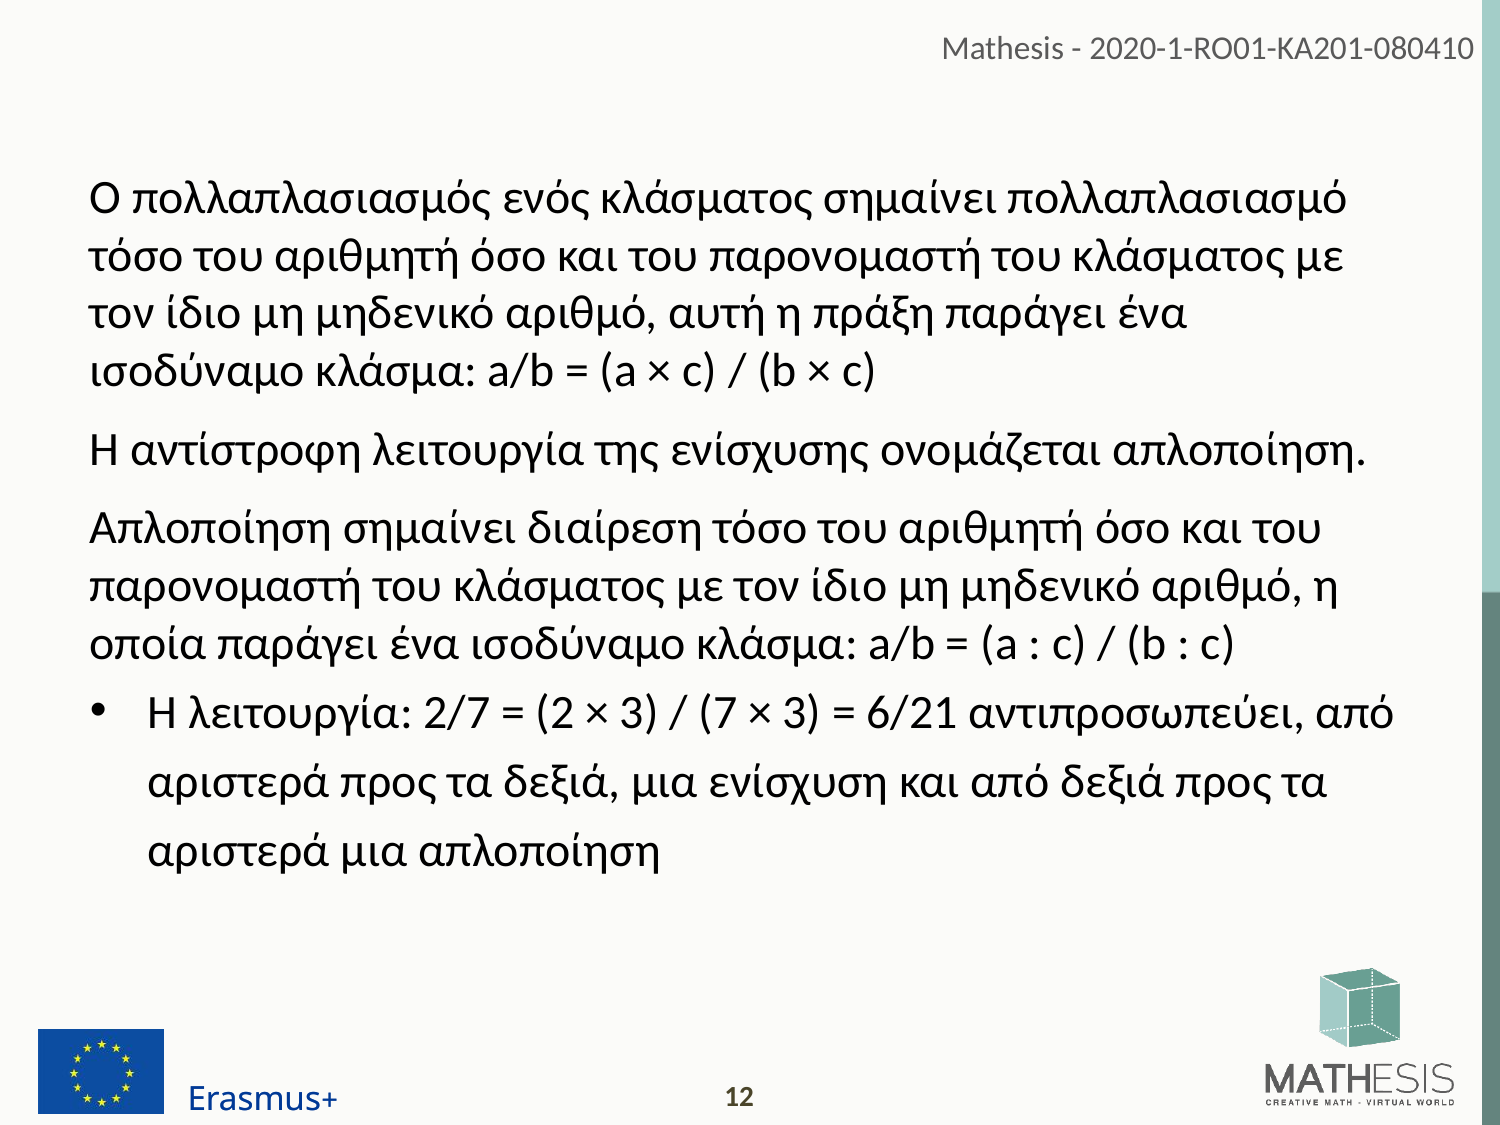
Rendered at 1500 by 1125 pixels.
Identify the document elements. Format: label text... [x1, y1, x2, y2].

picture [38, 1029, 164, 1114]
list Ο πολλαπλασιασμός ενός κλάσματος σημαίνει πολλαπλασιασμό τόσο του αριθμητή όσο και του παρονομαστή του κλάσματος με τον ίδιο μη μηδενικό αριθμό, αυτή η πράξη παράγει ένα ισοδύναμο κλάσμα: a/b = (a × c) / (b × c) Η αντίστροφη λειτουργία της ενίσχυσης ονομάζεται απλοποίηση. Απλοποίηση σημαίνει διαίρεση τόσο του αριθμητή όσο και του παρονομαστή του κλάσματος με τον ίδιο μη μηδενικό αριθμό, η οποία παράγει ένα ισοδύναμο κλάσμα: a/b = (a : c) / (b : c) Η λειτουργία: 2/7 = (2 × 3) / (7 × 3) = 6/21 αντιπροσωπεύει, από αριστερά προς τα δεξιά, μια ενίσχυση και από δεξιά προς τα αριστερά μια απλοποίηση [75, 158, 1425, 901]
